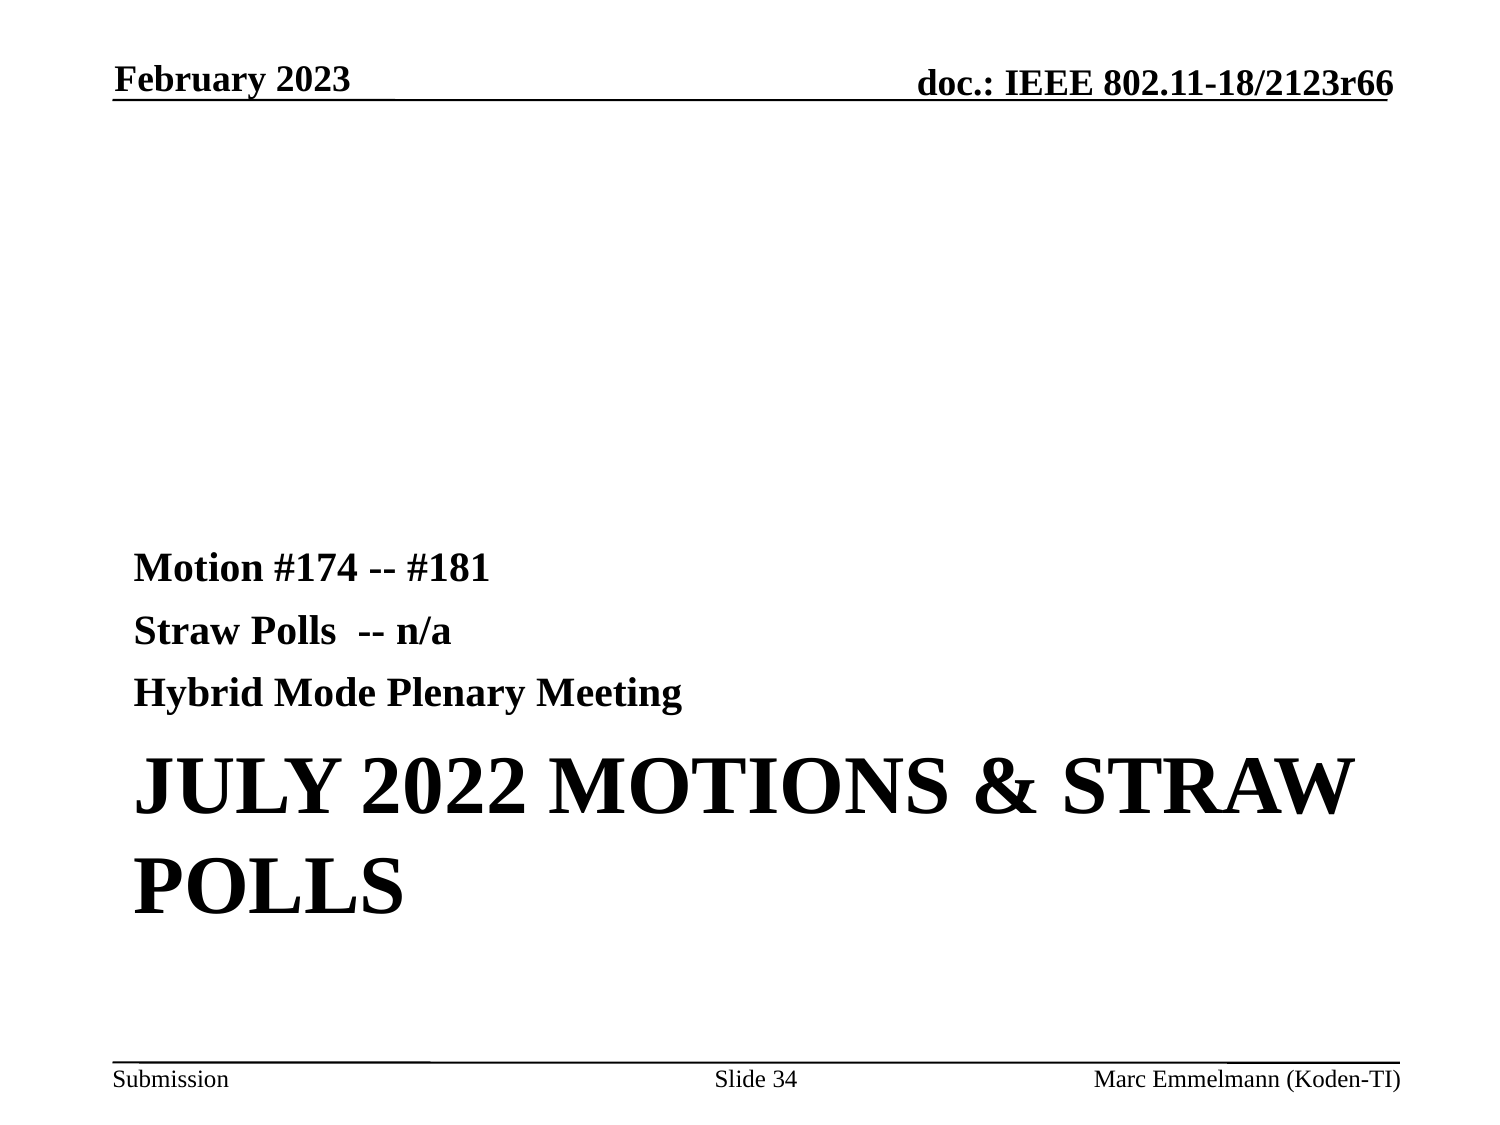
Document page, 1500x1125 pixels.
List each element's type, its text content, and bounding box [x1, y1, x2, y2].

slide_number Slide 34 [712, 1061, 800, 1123]
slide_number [114, 54, 423, 100]
list Motion #174 -- #181 Straw Polls -- n/a Hybrid Mode Plenary Meeting [118, 476, 1394, 724]
title July 2022 Motions & Straw Polls [118, 724, 1394, 947]
footer Marc Emmelmann (Koden-TI) [878, 1061, 1402, 1093]
